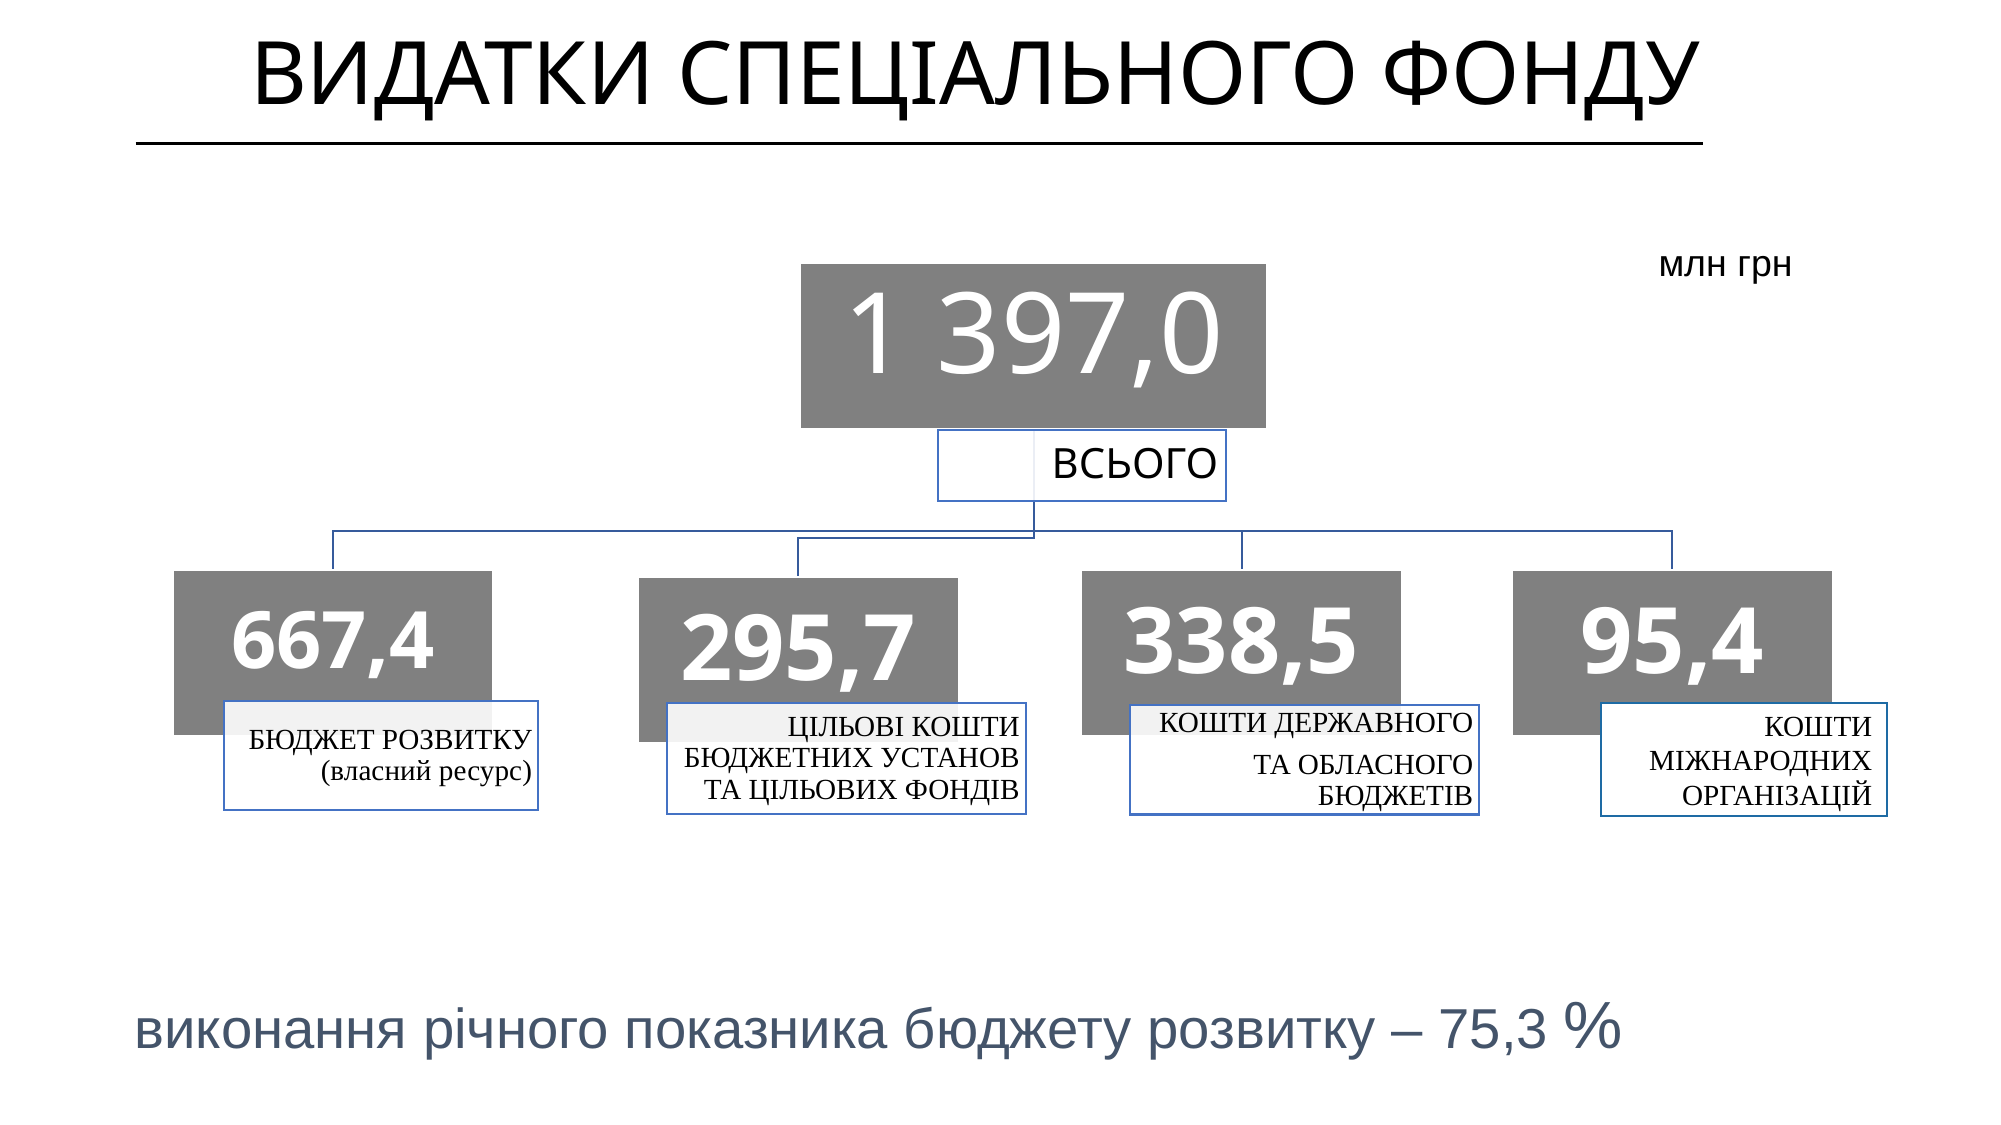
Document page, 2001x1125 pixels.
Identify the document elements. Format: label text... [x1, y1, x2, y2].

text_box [154, 167, 1914, 915]
table_header виконання річного показника бюджету розвитку – 75,3 % [115, 978, 1853, 1078]
text_box ВИДАТКИ СПЕЦІАЛЬНОГО ФОНДУ [71, 51, 1879, 130]
